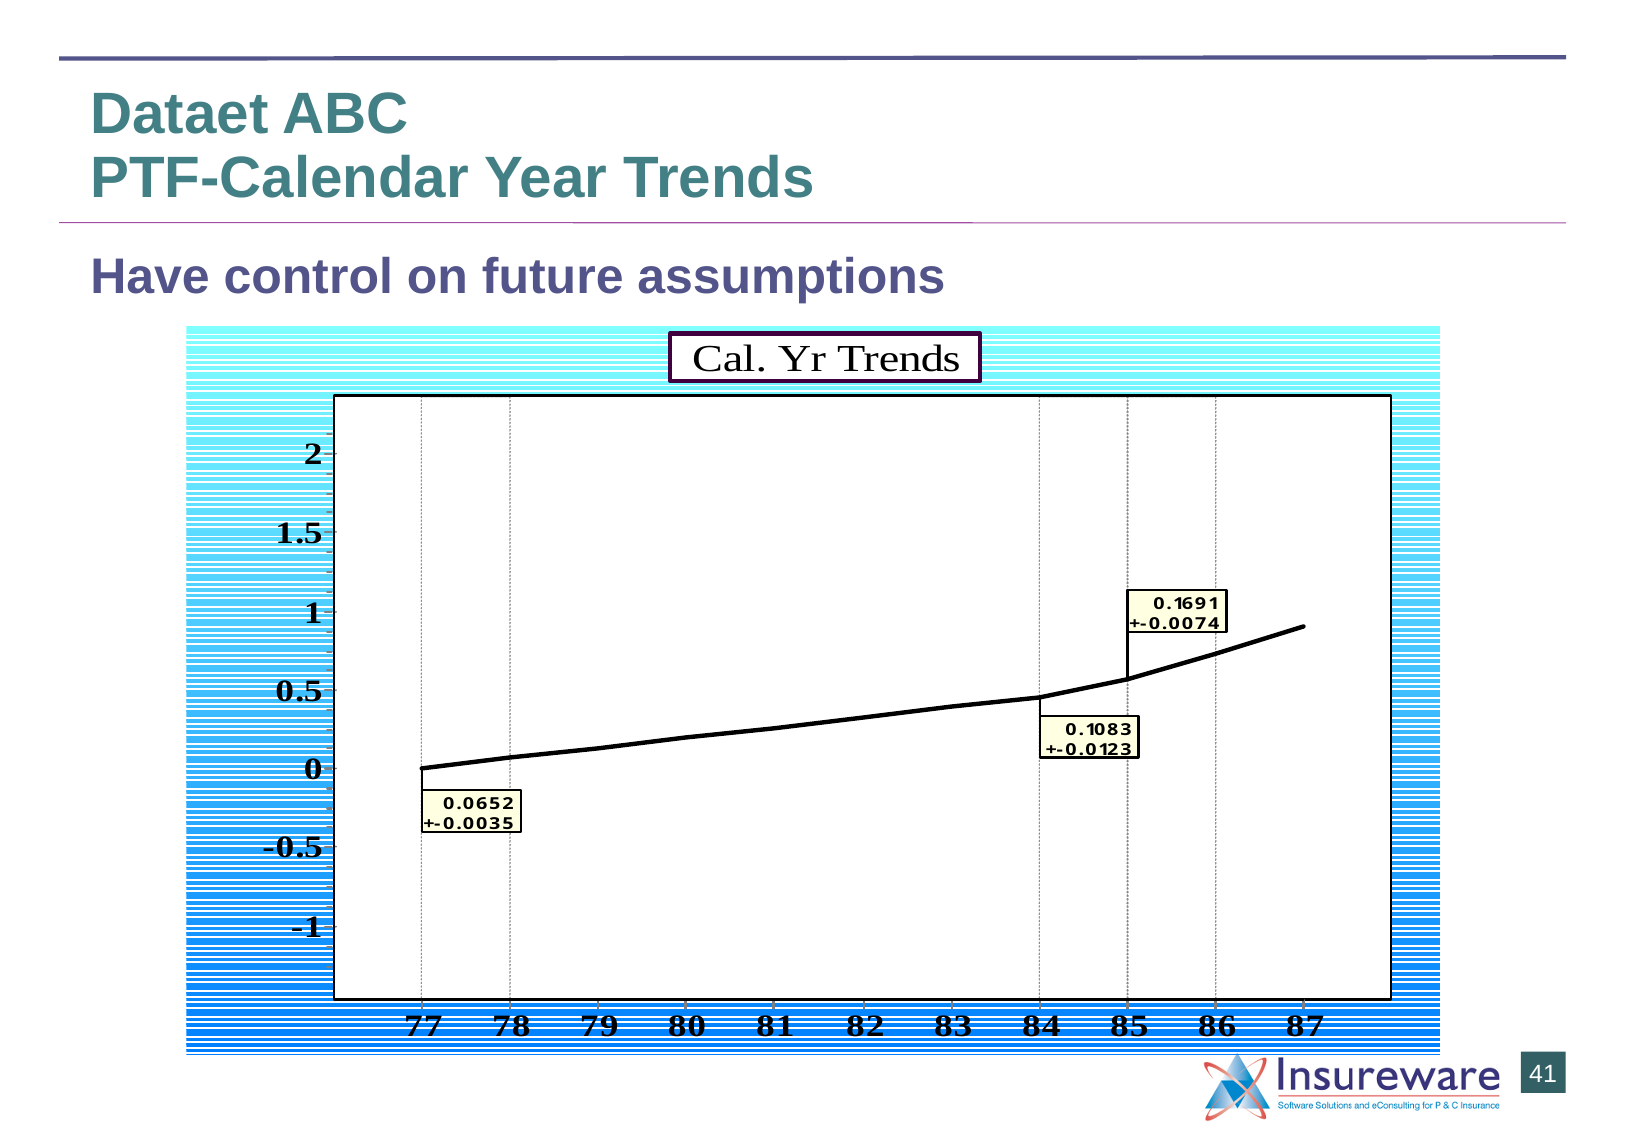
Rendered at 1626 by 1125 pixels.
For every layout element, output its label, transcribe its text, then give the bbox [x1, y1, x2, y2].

list Have control on future assumptions [90, 243, 1568, 315]
title Dataet ABC PTF-Calendar Year Trends [90, 79, 1568, 204]
picture [186, 326, 1500, 1122]
slide_number 40 [1520, 1051, 1566, 1093]
